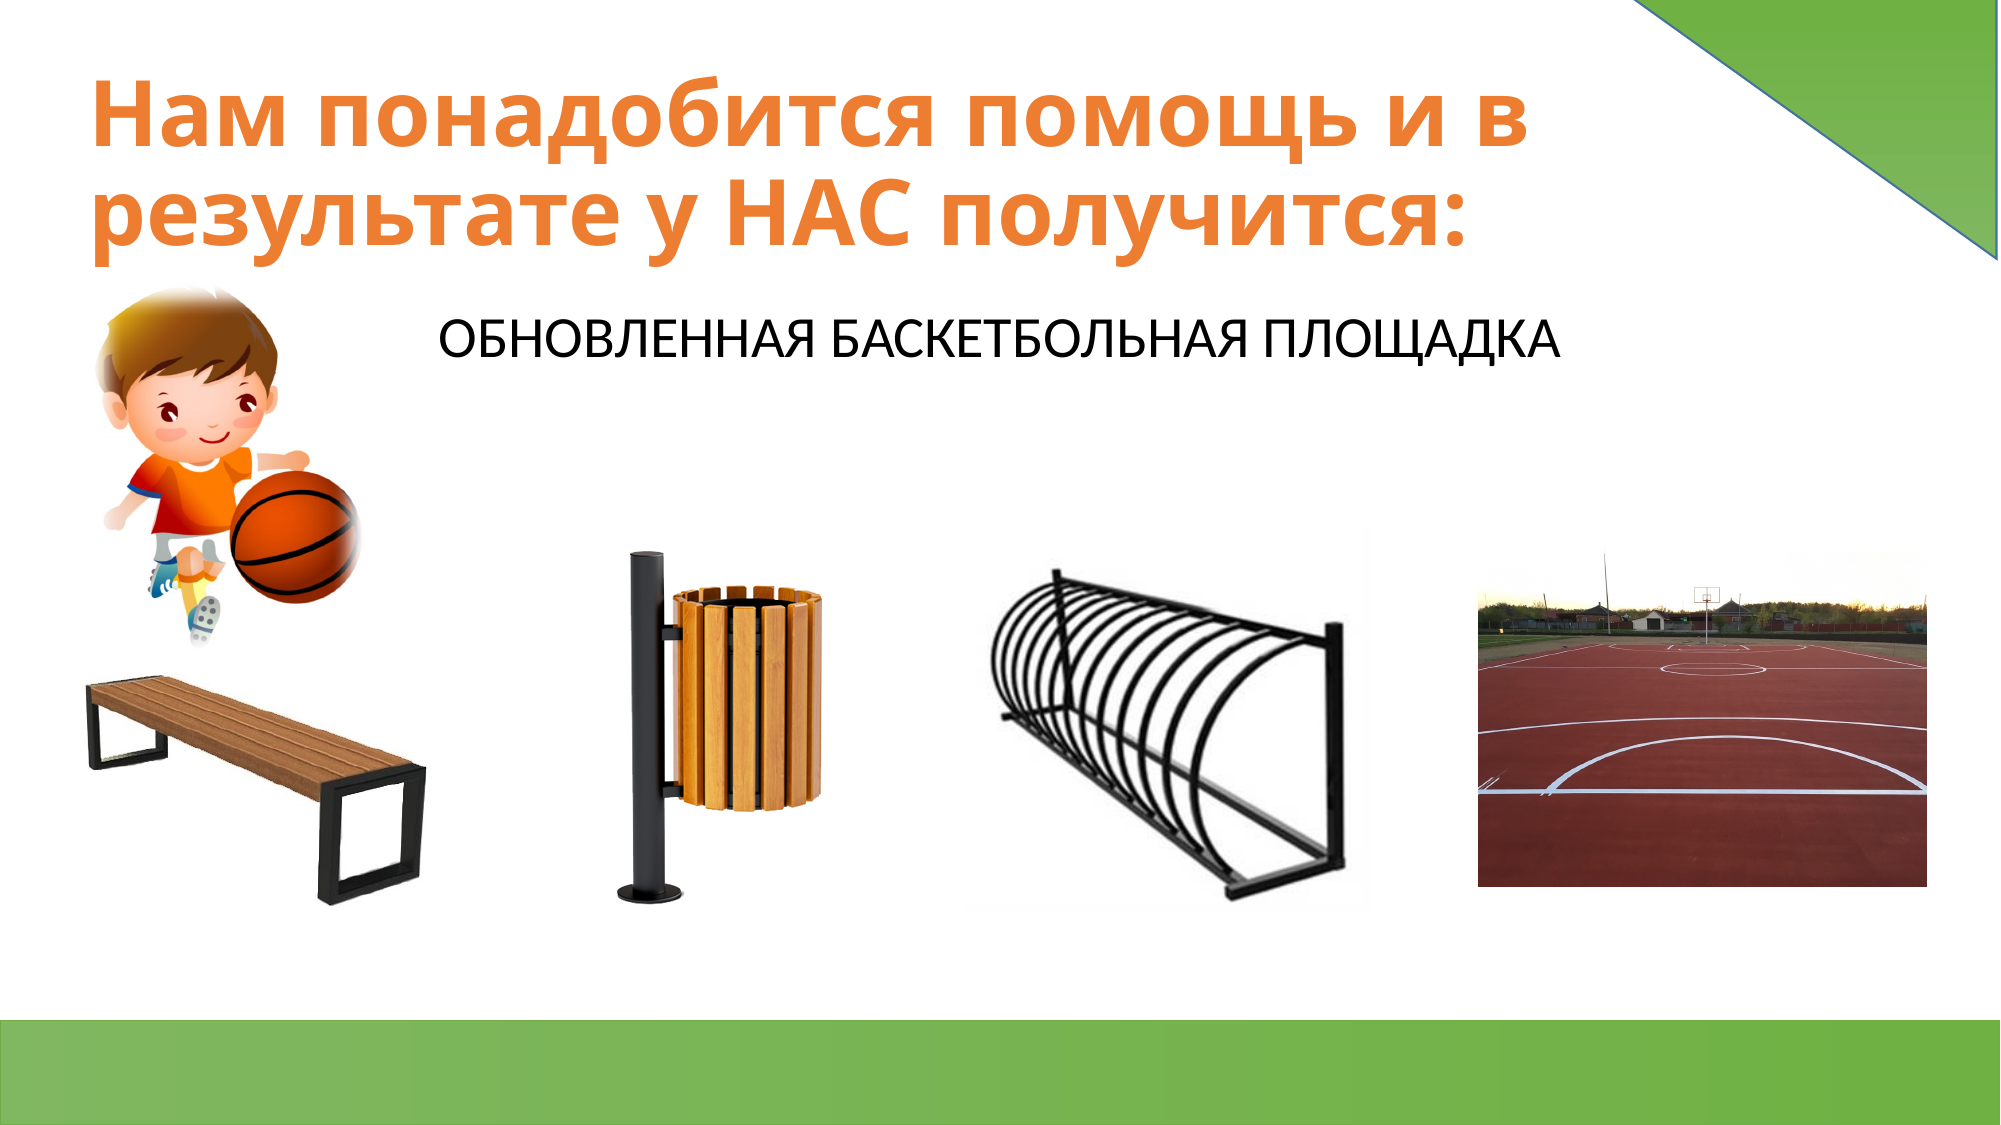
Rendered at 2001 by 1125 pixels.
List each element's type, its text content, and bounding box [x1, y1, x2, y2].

picture [964, 527, 1372, 913]
text_box [1633, 0, 1998, 261]
picture [73, 282, 438, 949]
list ОБНОВЛЕННАЯ БАСКЕТБОЛЬНАЯ ПЛОЩАДКА [137, 299, 1863, 1014]
text_box [0, 1020, 2000, 1125]
picture [1477, 549, 1927, 887]
title Нам понадобится помощь и в результате у НАС получится: [73, 57, 1799, 276]
picture [508, 515, 931, 938]
